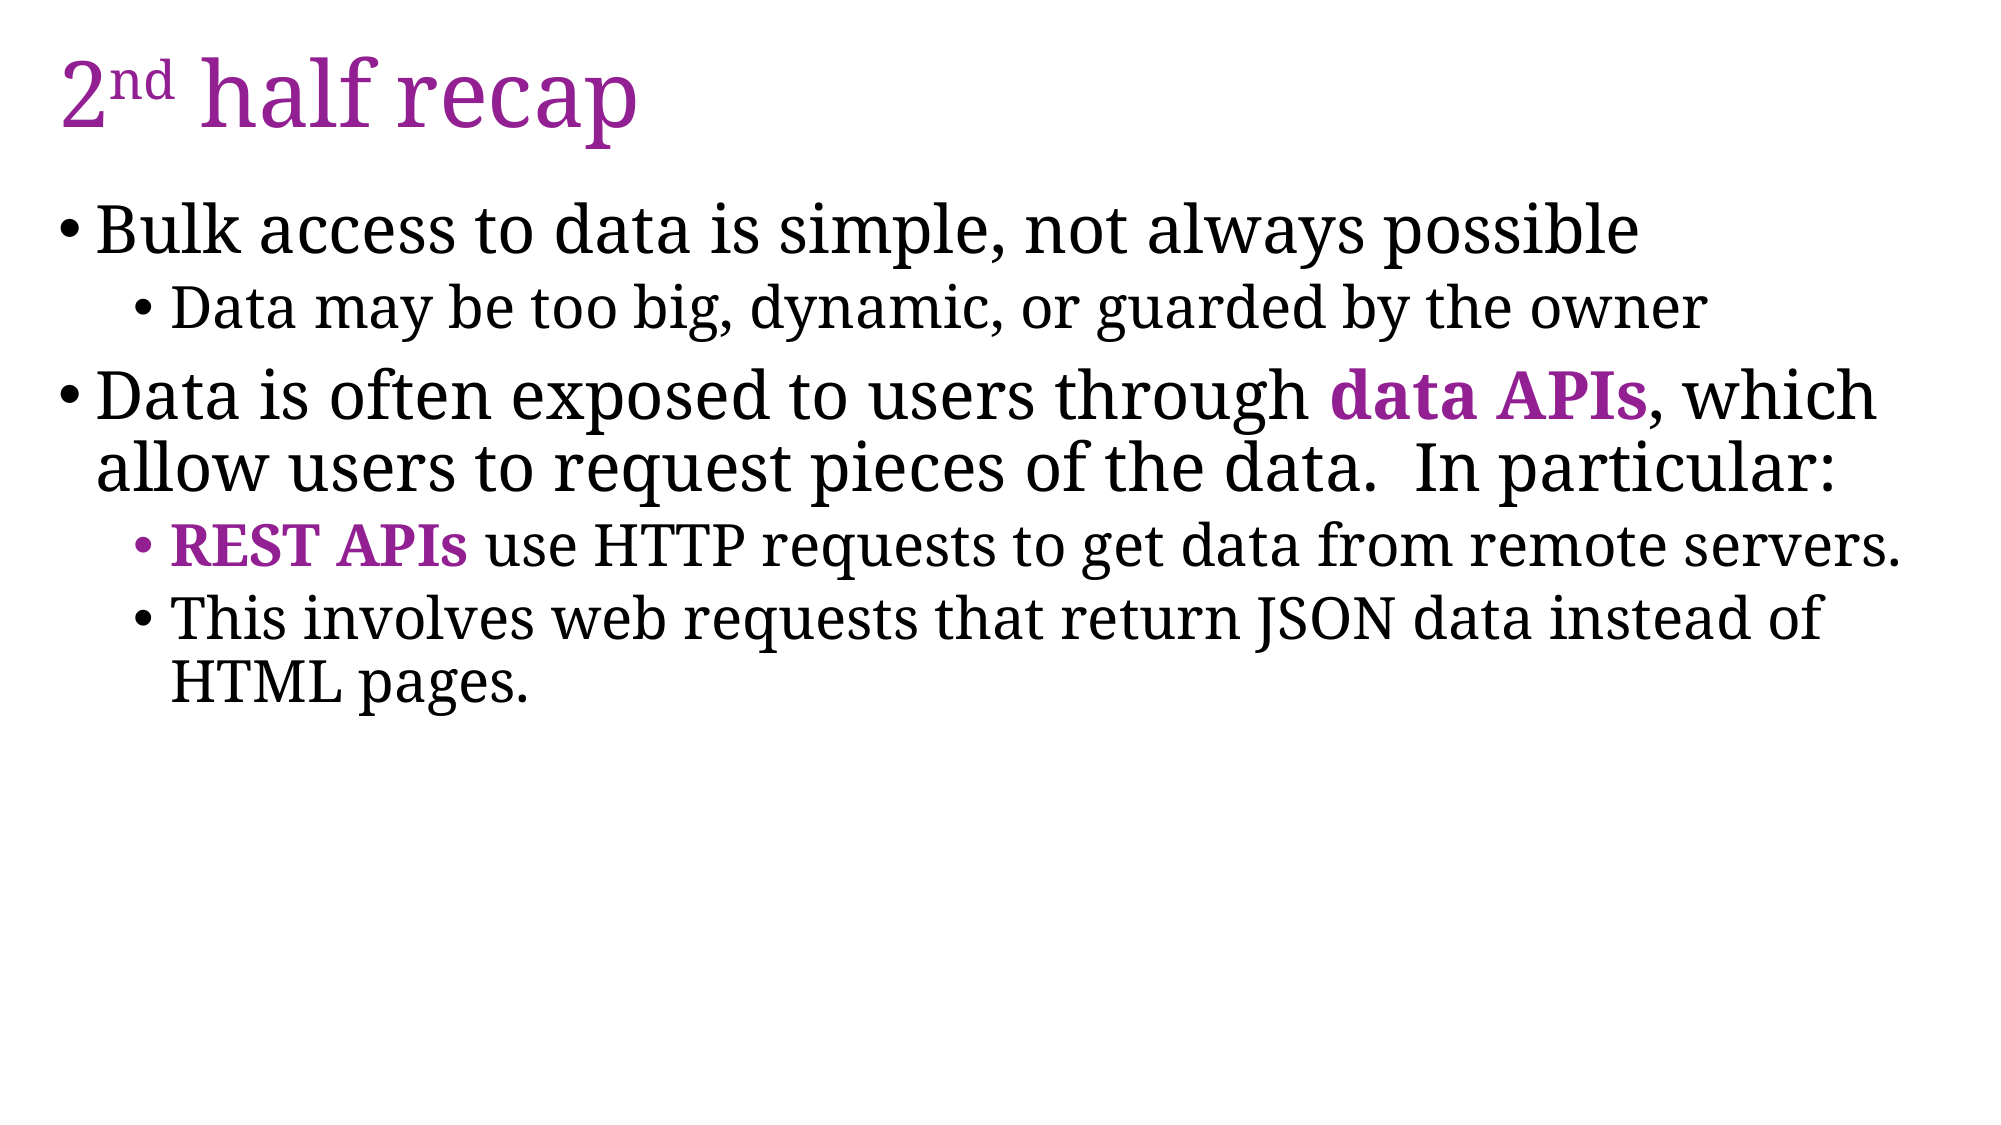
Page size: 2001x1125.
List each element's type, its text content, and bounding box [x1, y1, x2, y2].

list Bulk access to data is simple, not always possible Data may be too big, dynamic, or guarded by the owner Data is often exposed to users through data APIs, which allow users to request pieces of the data. In particular: REST APIs use HTTP requests to get data from remote servers. This involves web requests that return JSON data instead of HTML pages. [43, 188, 1953, 1106]
title 2nd half recap [43, 25, 1953, 171]
